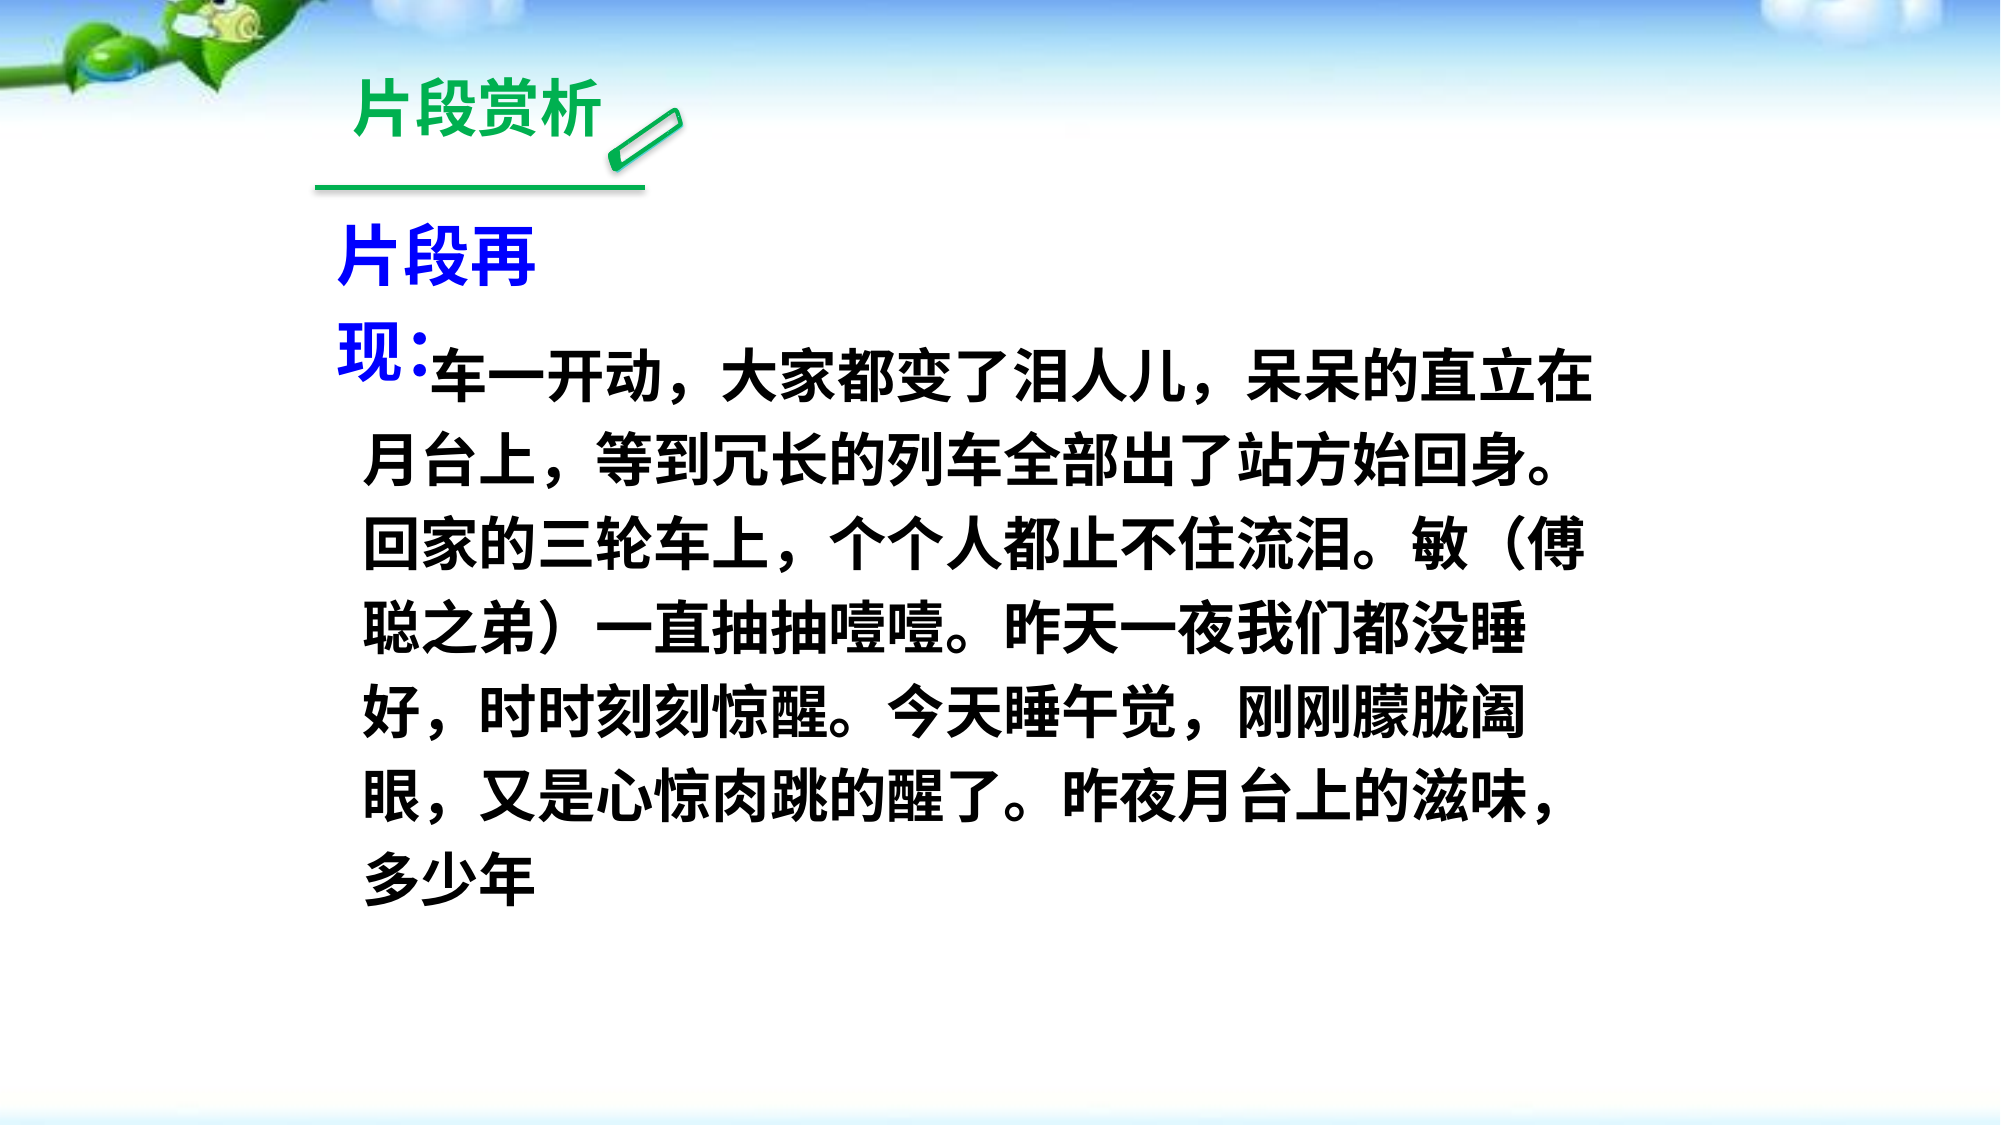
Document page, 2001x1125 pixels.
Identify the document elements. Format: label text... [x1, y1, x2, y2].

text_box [314, 61, 684, 188]
picture [0, 0, 2001, 1125]
text_box 片段再现： [322, 196, 638, 398]
text_box 车一开动，大家都变了泪人儿，呆呆的直立在月台上，等到冗长的列车全部出了站方始回身。回家的三轮车上，个个人都止不住流泪。敏（傅聪之弟）一直抽抽噎噎。昨天一夜我们都没睡好，时时刻刻惊醒。今天睡午觉，刚刚朦胧阖眼，又是心惊肉跳的醒了。昨夜月台上的滋味，多少年 [347, 317, 1652, 921]
